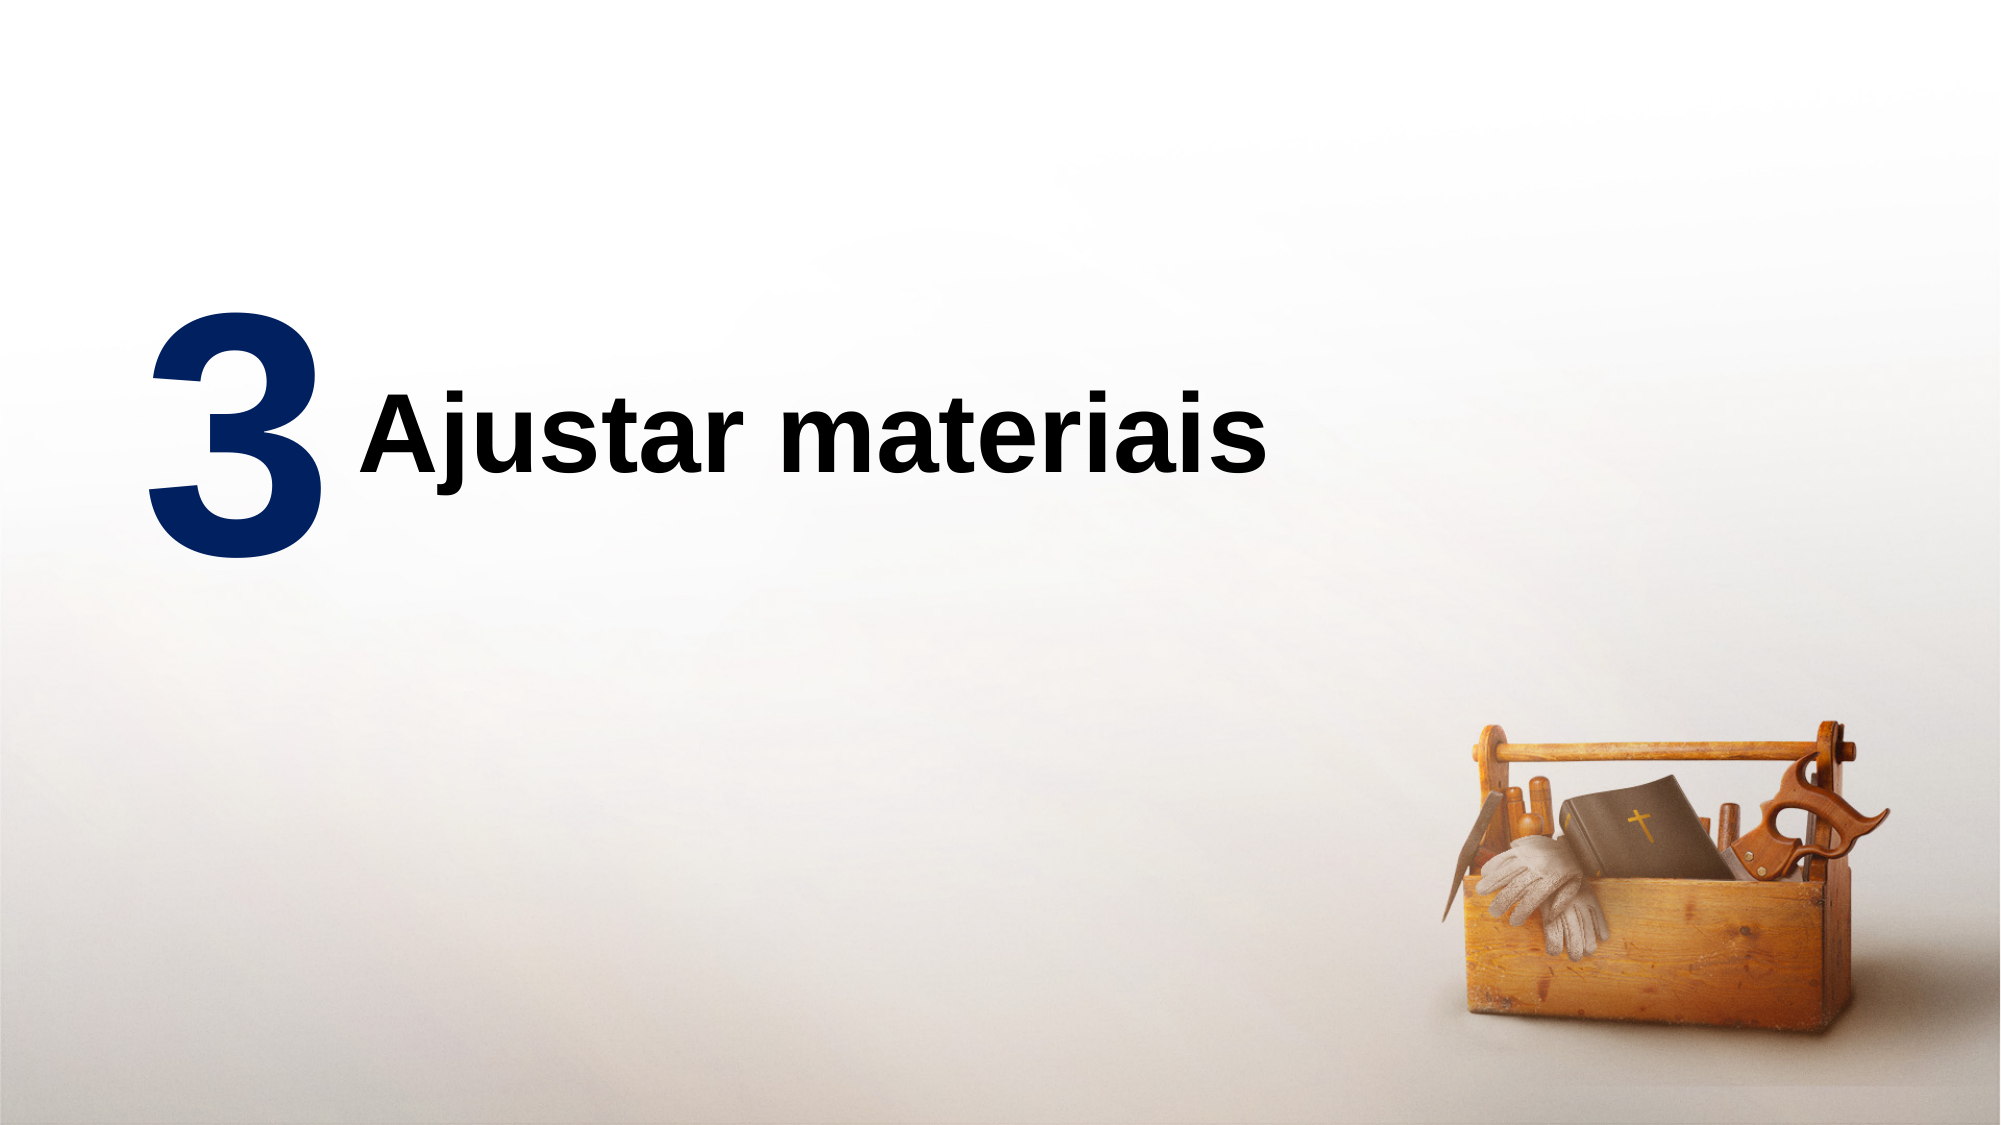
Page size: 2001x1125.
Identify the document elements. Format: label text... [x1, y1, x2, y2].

picture [0, 0, 2001, 1125]
text_box Ajustar materiais [343, 352, 1554, 503]
text_box 3 [126, 200, 343, 631]
